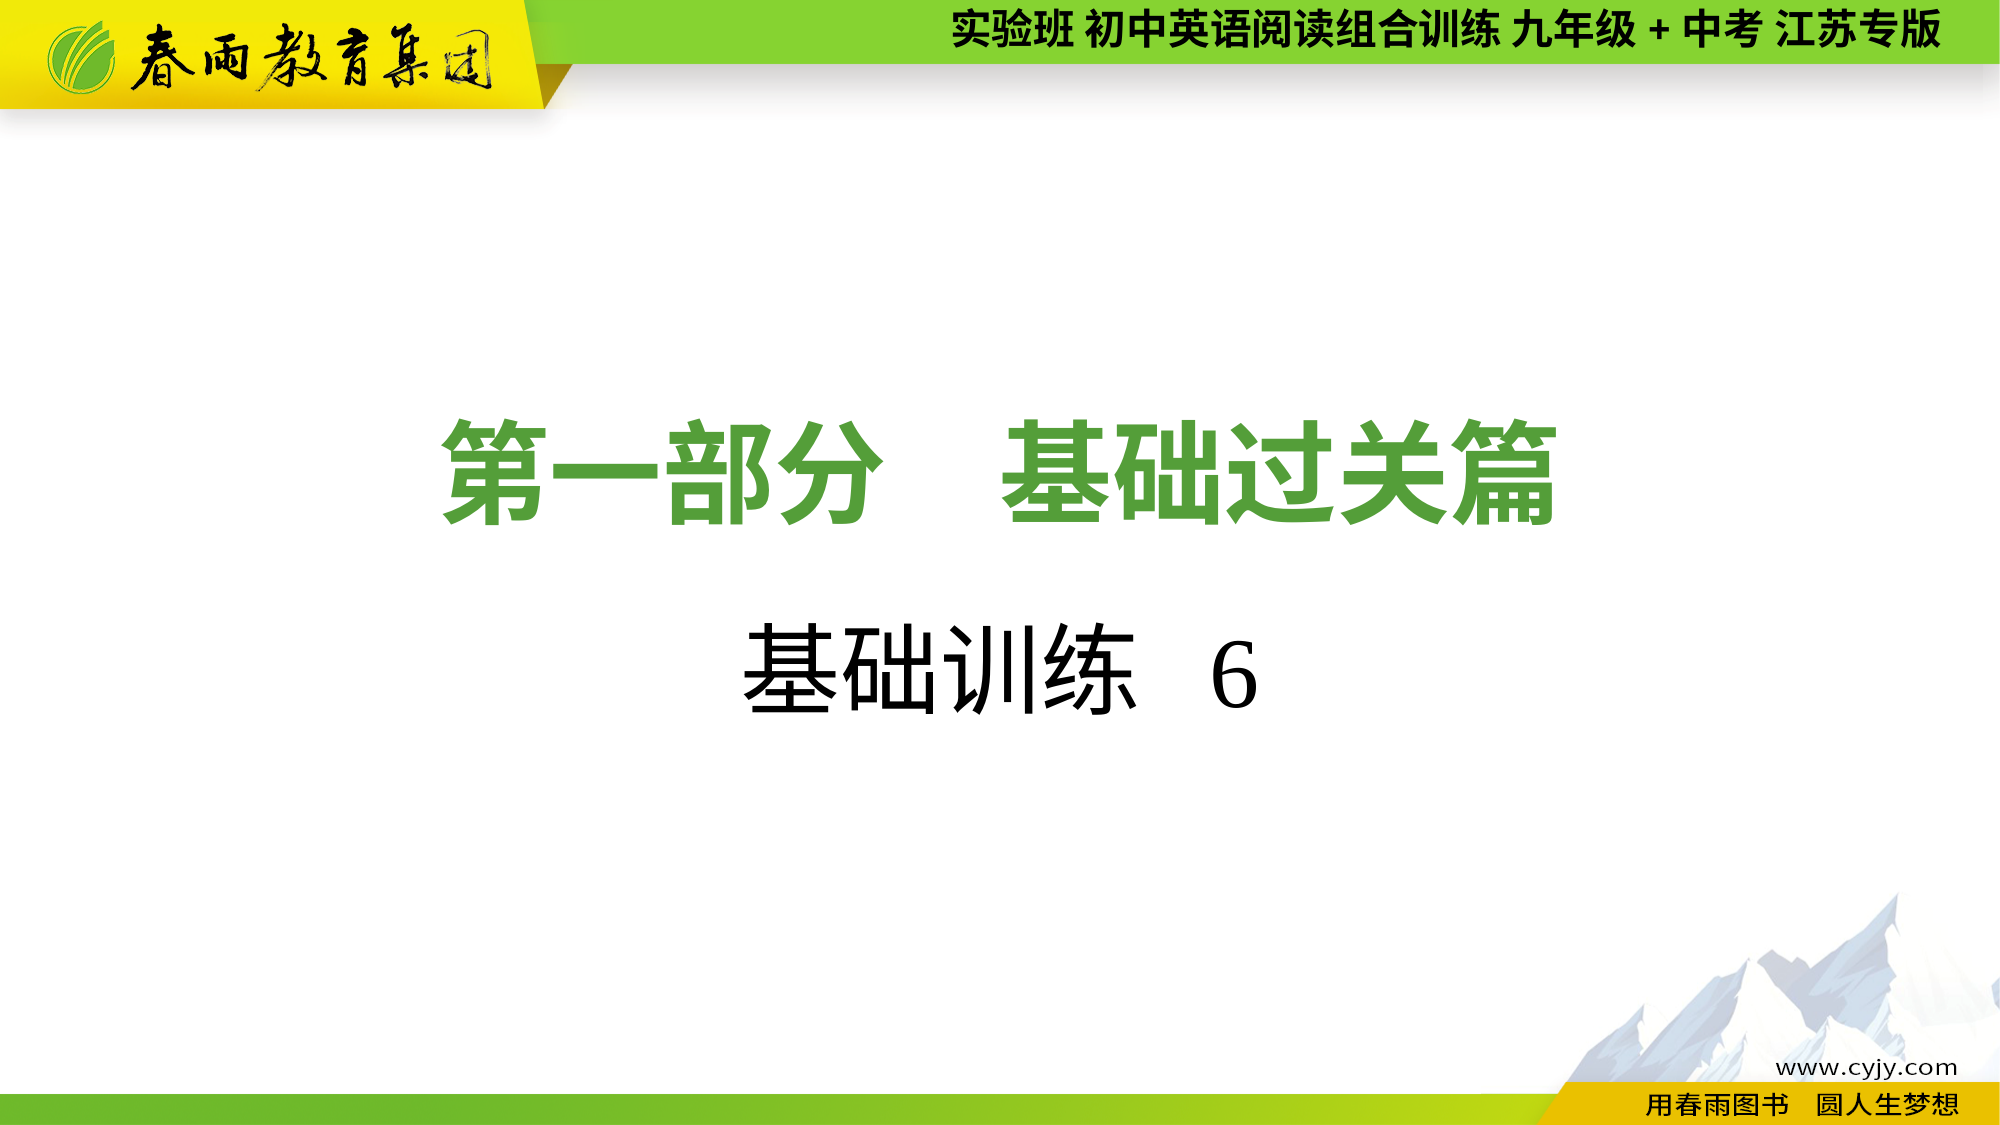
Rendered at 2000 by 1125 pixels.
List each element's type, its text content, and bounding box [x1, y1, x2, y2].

text_box 基础训练 6 [54, 540, 1946, 736]
picture [0, 0, 2000, 1125]
text_box 第一部分 基础过关篇 [54, 327, 1946, 540]
